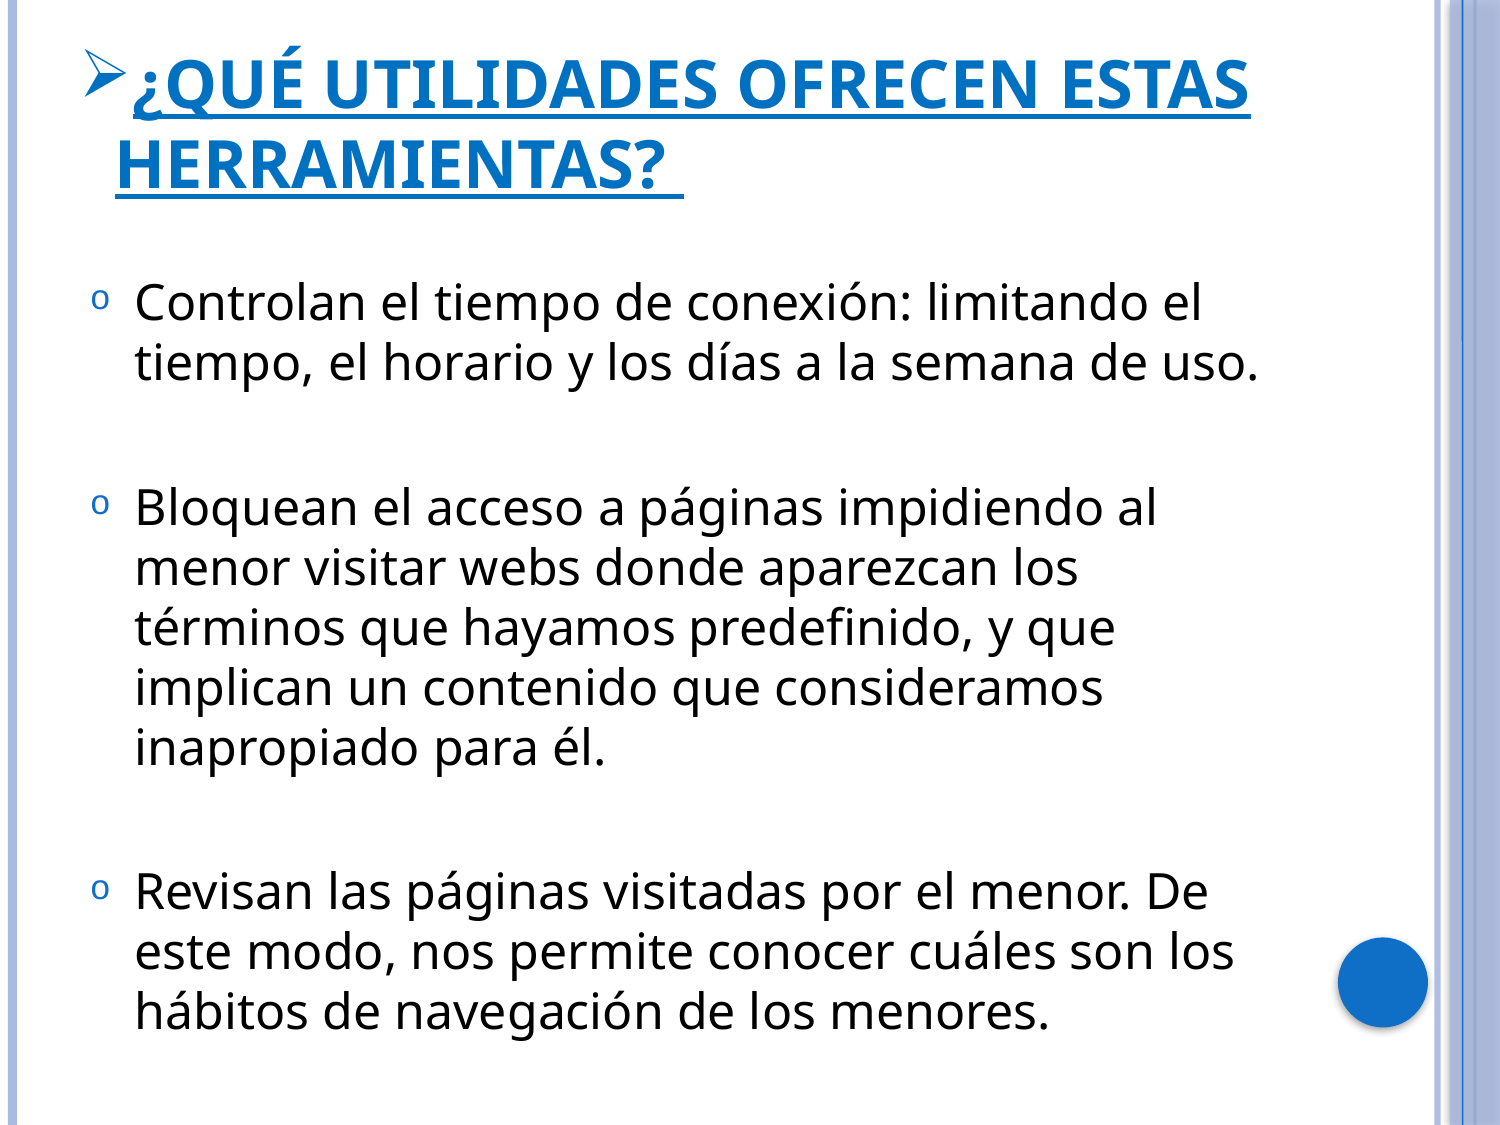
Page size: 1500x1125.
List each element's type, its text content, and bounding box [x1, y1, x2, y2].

list Controlan el tiempo de conexión: limitando el tiempo, el horario y los días a la semana de uso. Bloquean el acceso a páginas impidiendo al menor visitar webs donde aparezcan los términos que hayamos predefinido, y que implican un contenido que consideramos inapropiado para él. Revisan las páginas visitadas por el menor. De este modo, nos permite conocer cuáles son los hábitos de navegación de los menores. [75, 262, 1300, 1062]
title ¿Qué utilidades ofrecen estas herramientas? [64, 101, 1388, 290]
